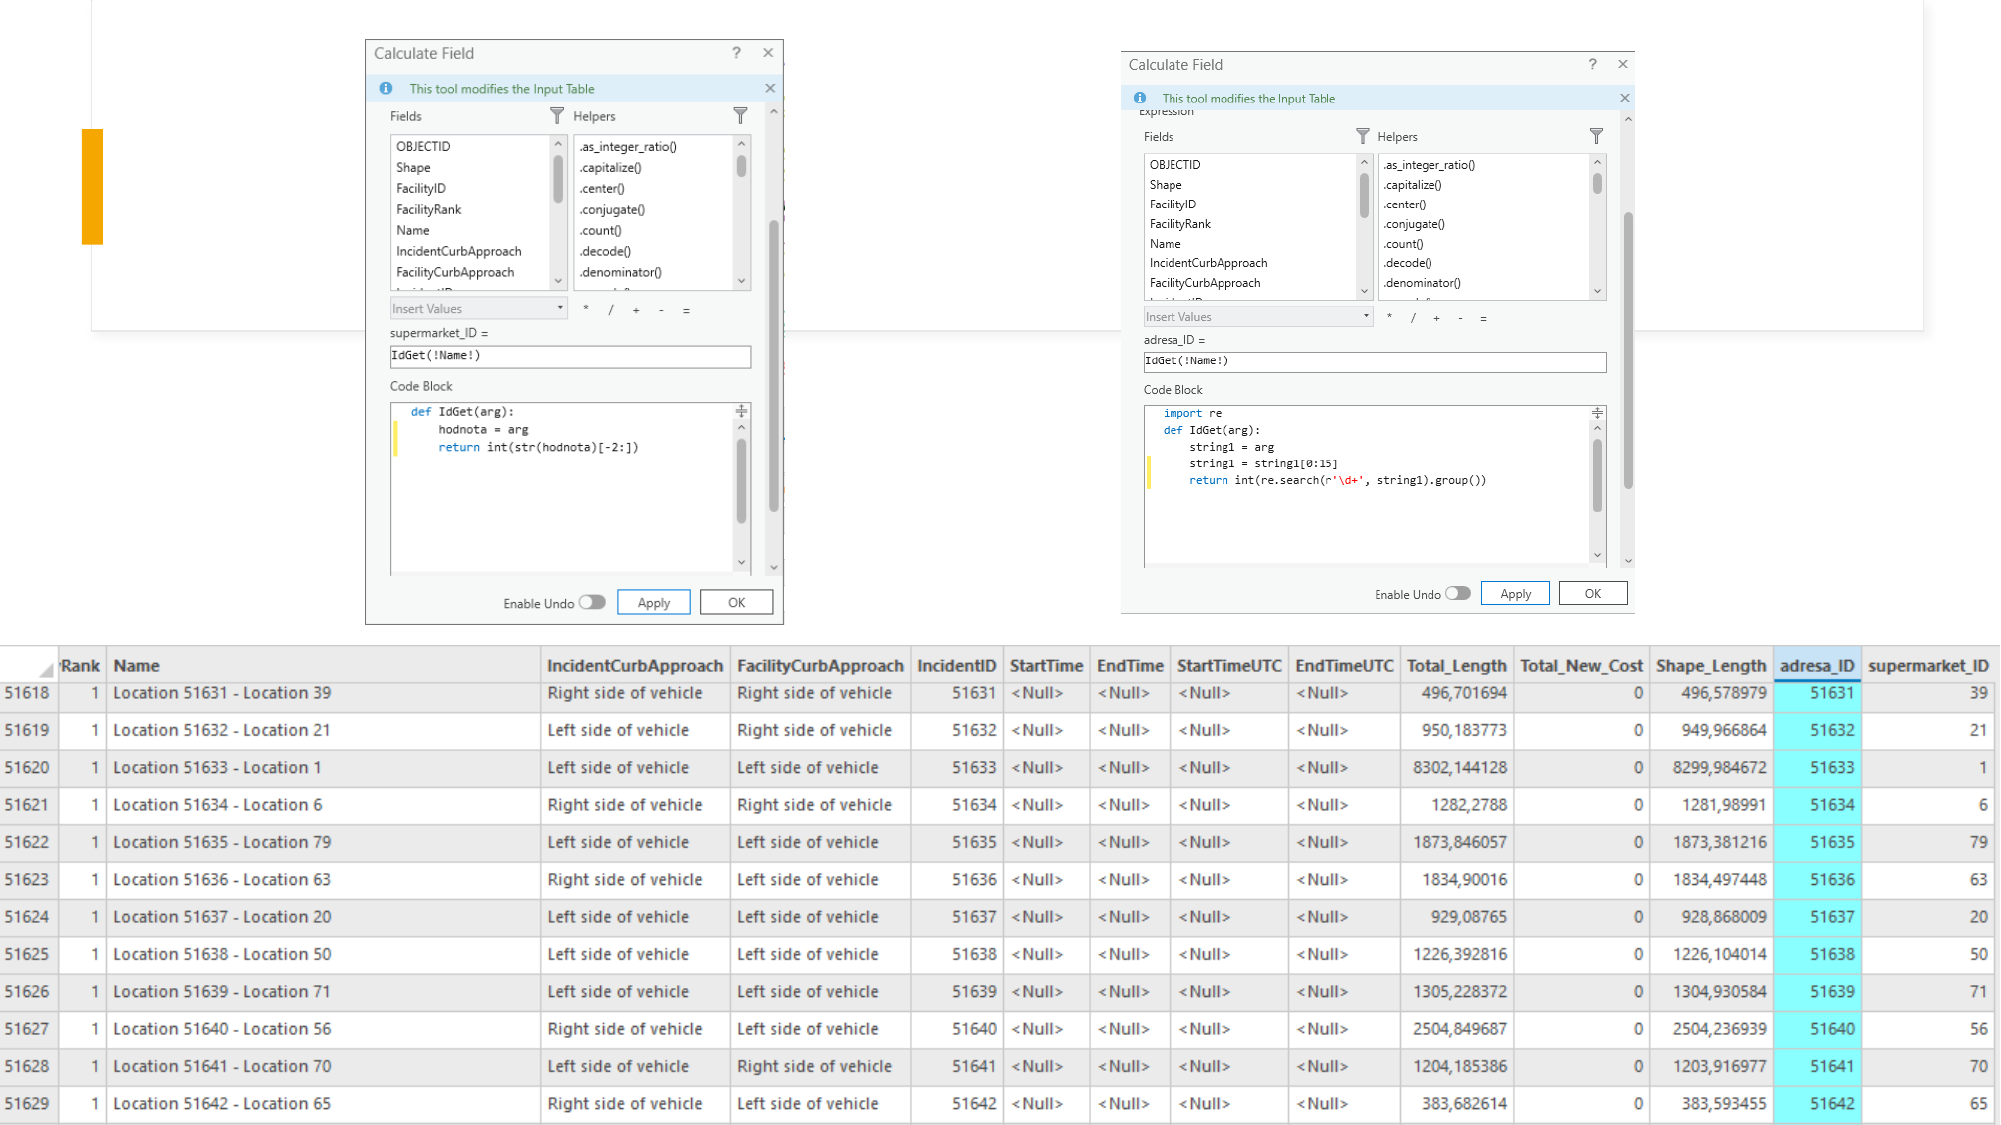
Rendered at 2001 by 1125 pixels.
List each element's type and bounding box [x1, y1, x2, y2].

picture [0, 645, 2000, 1125]
picture [1121, 51, 1635, 614]
picture [364, 39, 785, 625]
